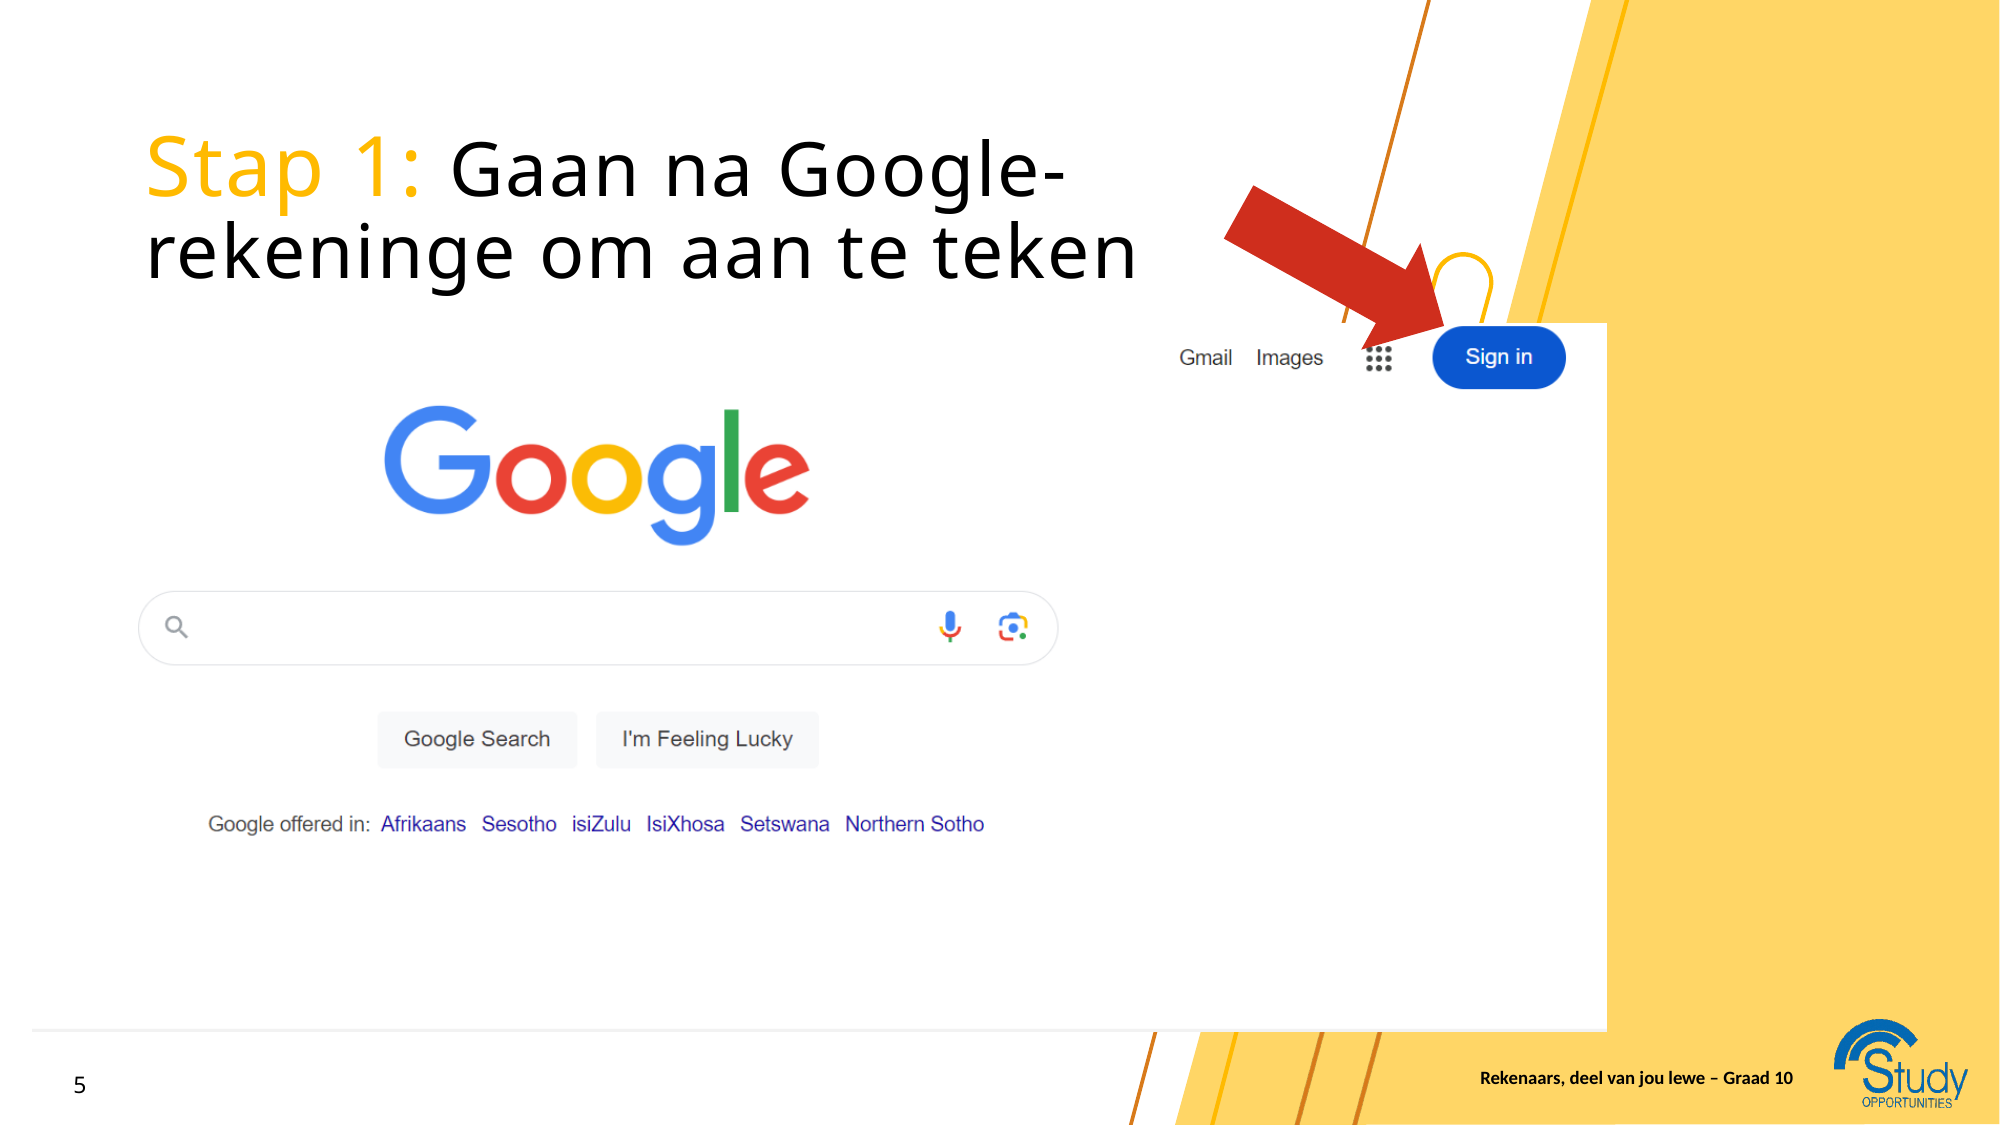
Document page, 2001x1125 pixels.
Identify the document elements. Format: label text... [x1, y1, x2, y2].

title Stap 1: Gaan na Google- rekeninge om aan te teken [130, 52, 1171, 303]
picture [32, 0, 2000, 1125]
text_box 5 [0, 1062, 102, 1123]
